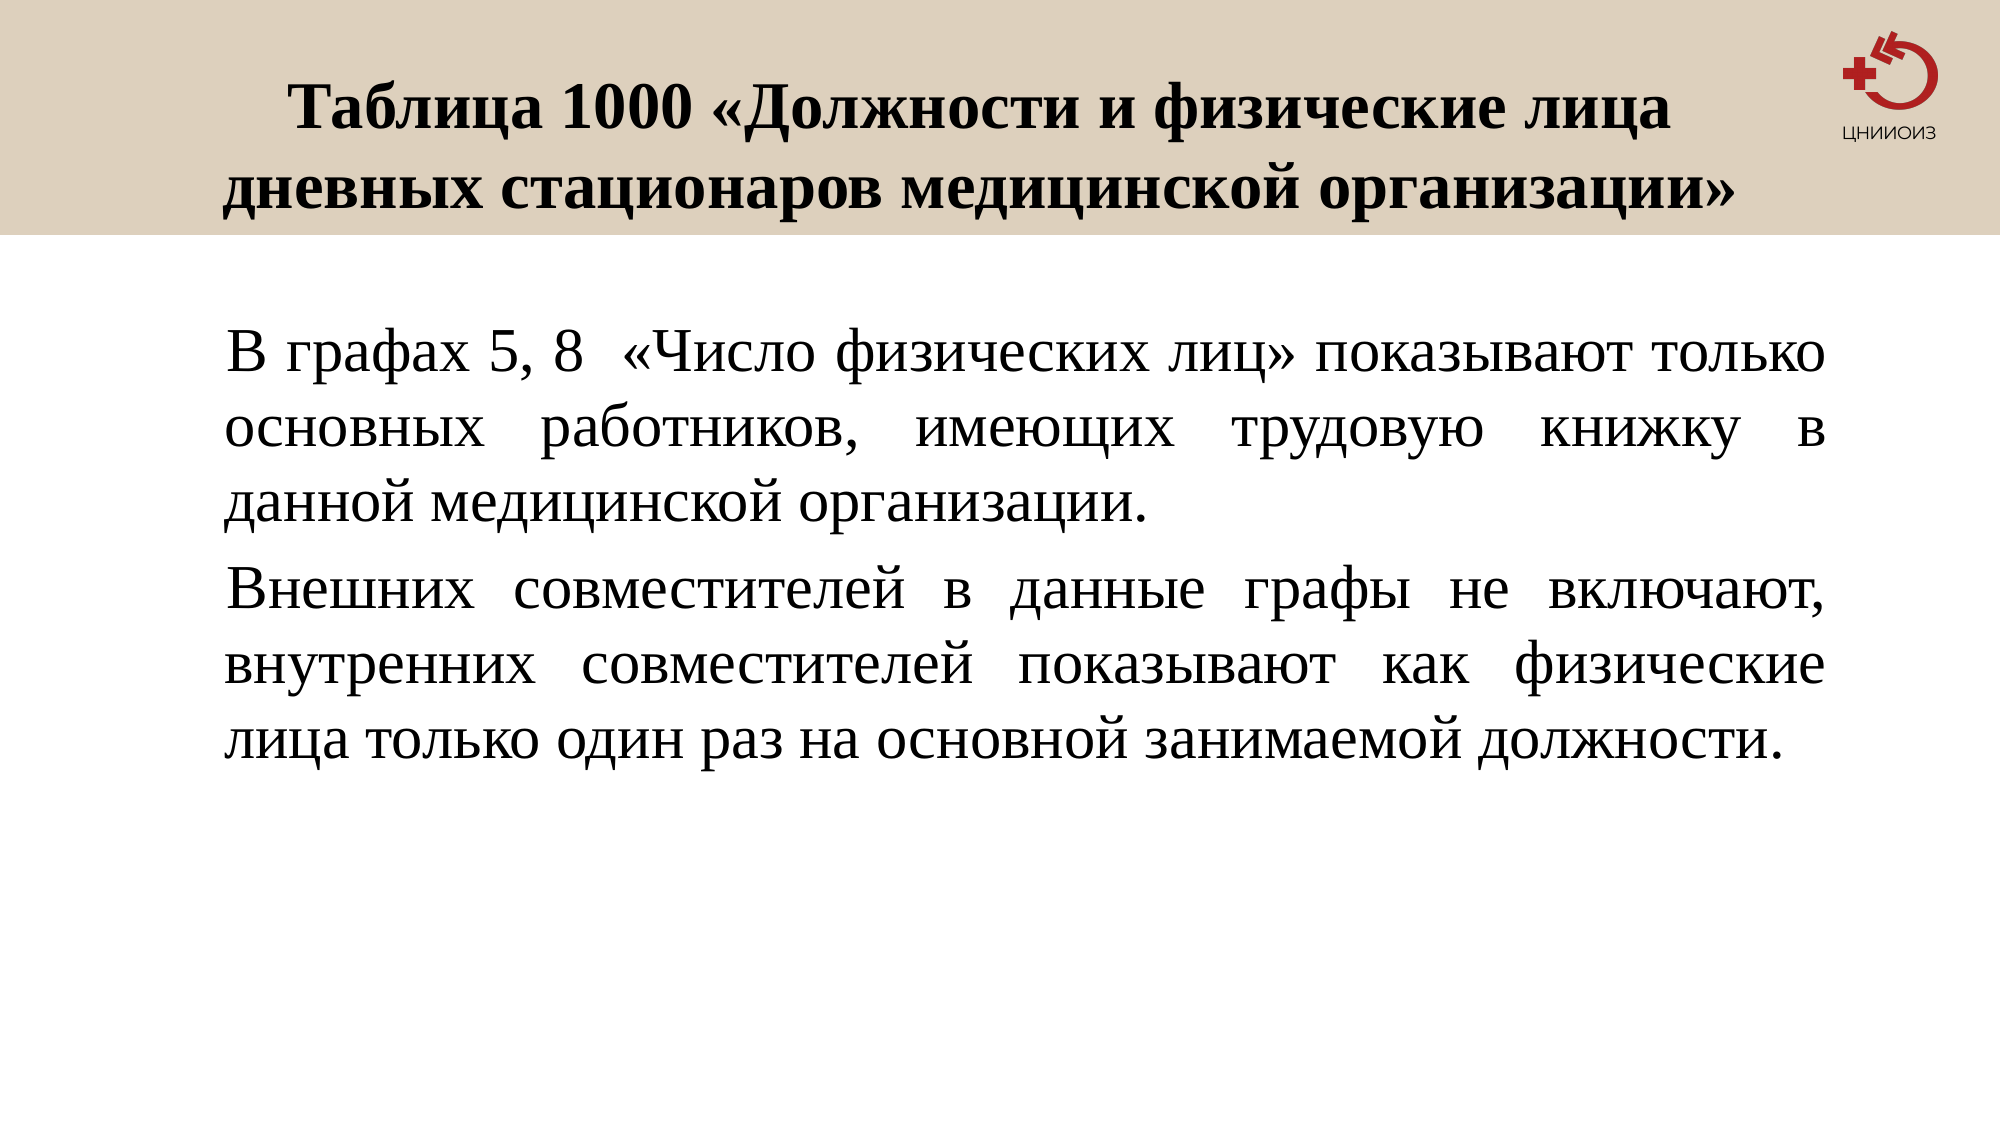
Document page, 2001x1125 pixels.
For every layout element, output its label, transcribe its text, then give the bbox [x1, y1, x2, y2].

text_box Таблица 1000 «Должности и физические лица дневных стационаров медицинской организации» [152, 47, 1809, 236]
text_box [0, 0, 2000, 236]
text_box В графах 5, 8 «Число физических лиц» показывают только основных работников, имеющих трудовую книжку в данной медицинской организации. Внешних совместителей в данные графы не включают, внутренних совместителей показывают как физические лица только один раз на основной занимаемой должности. [152, 301, 1844, 1106]
picture [1843, 31, 1938, 142]
